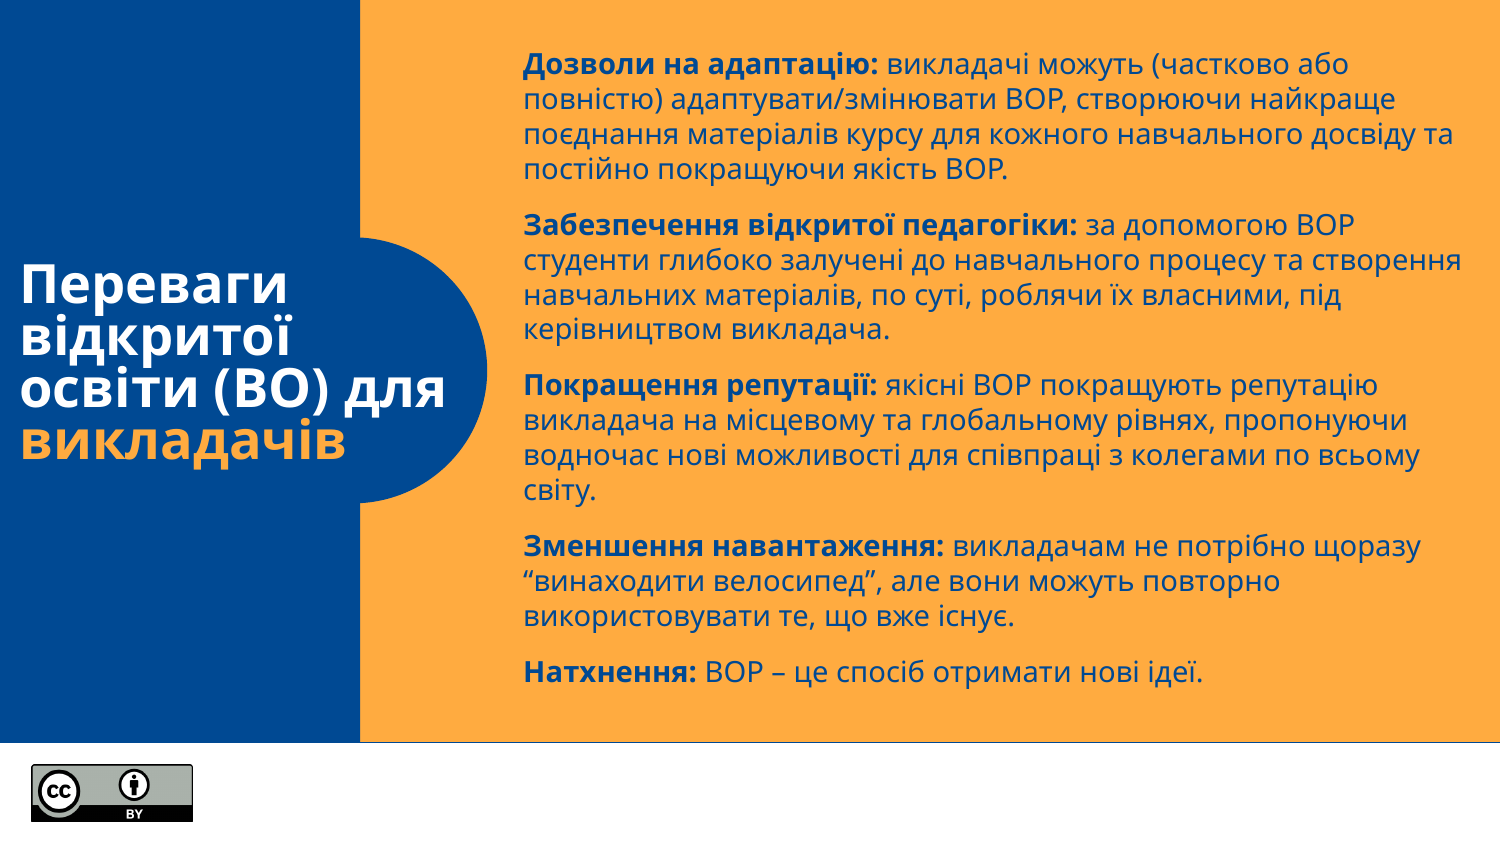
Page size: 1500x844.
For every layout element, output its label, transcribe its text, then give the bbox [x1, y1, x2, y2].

text_box [0, 750, 1500, 844]
text_box Переваги відкритої освіти (BO) для викладачів [4, 246, 509, 485]
picture [31, 764, 193, 822]
text_box [284, 485, 421, 504]
text_box Дозволи на адаптацію: викладачі можуть (частково або повністю) адаптувати/змінювати ВОР, створюючи найкраще поєднання матеріалів курсу для кожного навчального досвіду та постійно покращуючи якість ВОР. Забезпечення відкритої педагогіки: за допомогою BOP студенти глибоко залучені до навчального процесу та створення навчальних матеріалів, по суті, роблячи їх власними, під керівництвом викладача. Покращення репутації: якісні BOP покращують репутацію викладача на місцевому та глобальному рівнях, пропонуючи водночас нові можливості для співпраці з колегами по всьому світу. Зменшення навантаження: викладачам не потрібно щоразу “винаходити велосипед”, але вони можуть повторно використовувати те, що вже існує. Натхнення: BOP – це спосіб отримати нові ідеї. [508, 30, 1500, 703]
text_box [304, 237, 401, 246]
text_box [0, 0, 361, 742]
